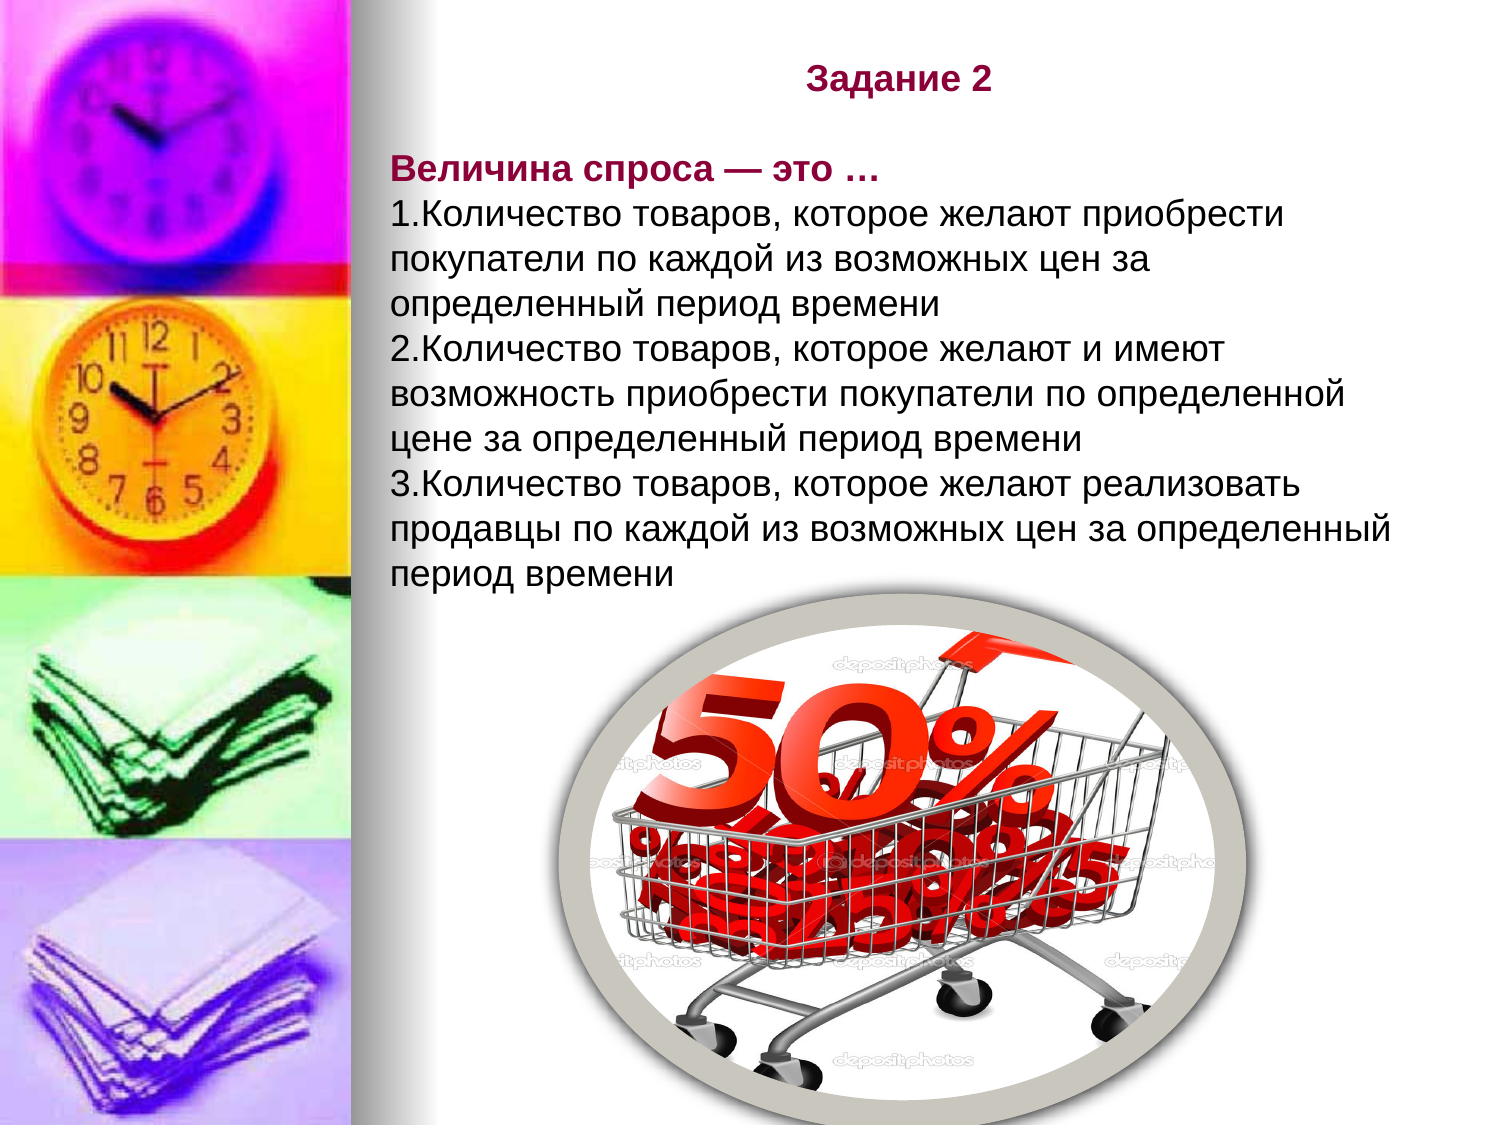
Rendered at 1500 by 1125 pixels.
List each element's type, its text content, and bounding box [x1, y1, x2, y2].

text_box Задание 2 Величина спроса — это … 1.Количество товаров, которое желают приобрести покупатели по каждой из возможных цен за определенный период времени 2.Количество товаров, которое желают и имеют возможность приобрести покупатели по определенной цене за определенный период времени 3.Количество товаров, которое желают реализовать продавцы по каждой из возможных цен за определенный период времени [374, 46, 1424, 602]
picture [573, 609, 1231, 1117]
picture [0, 0, 351, 1125]
